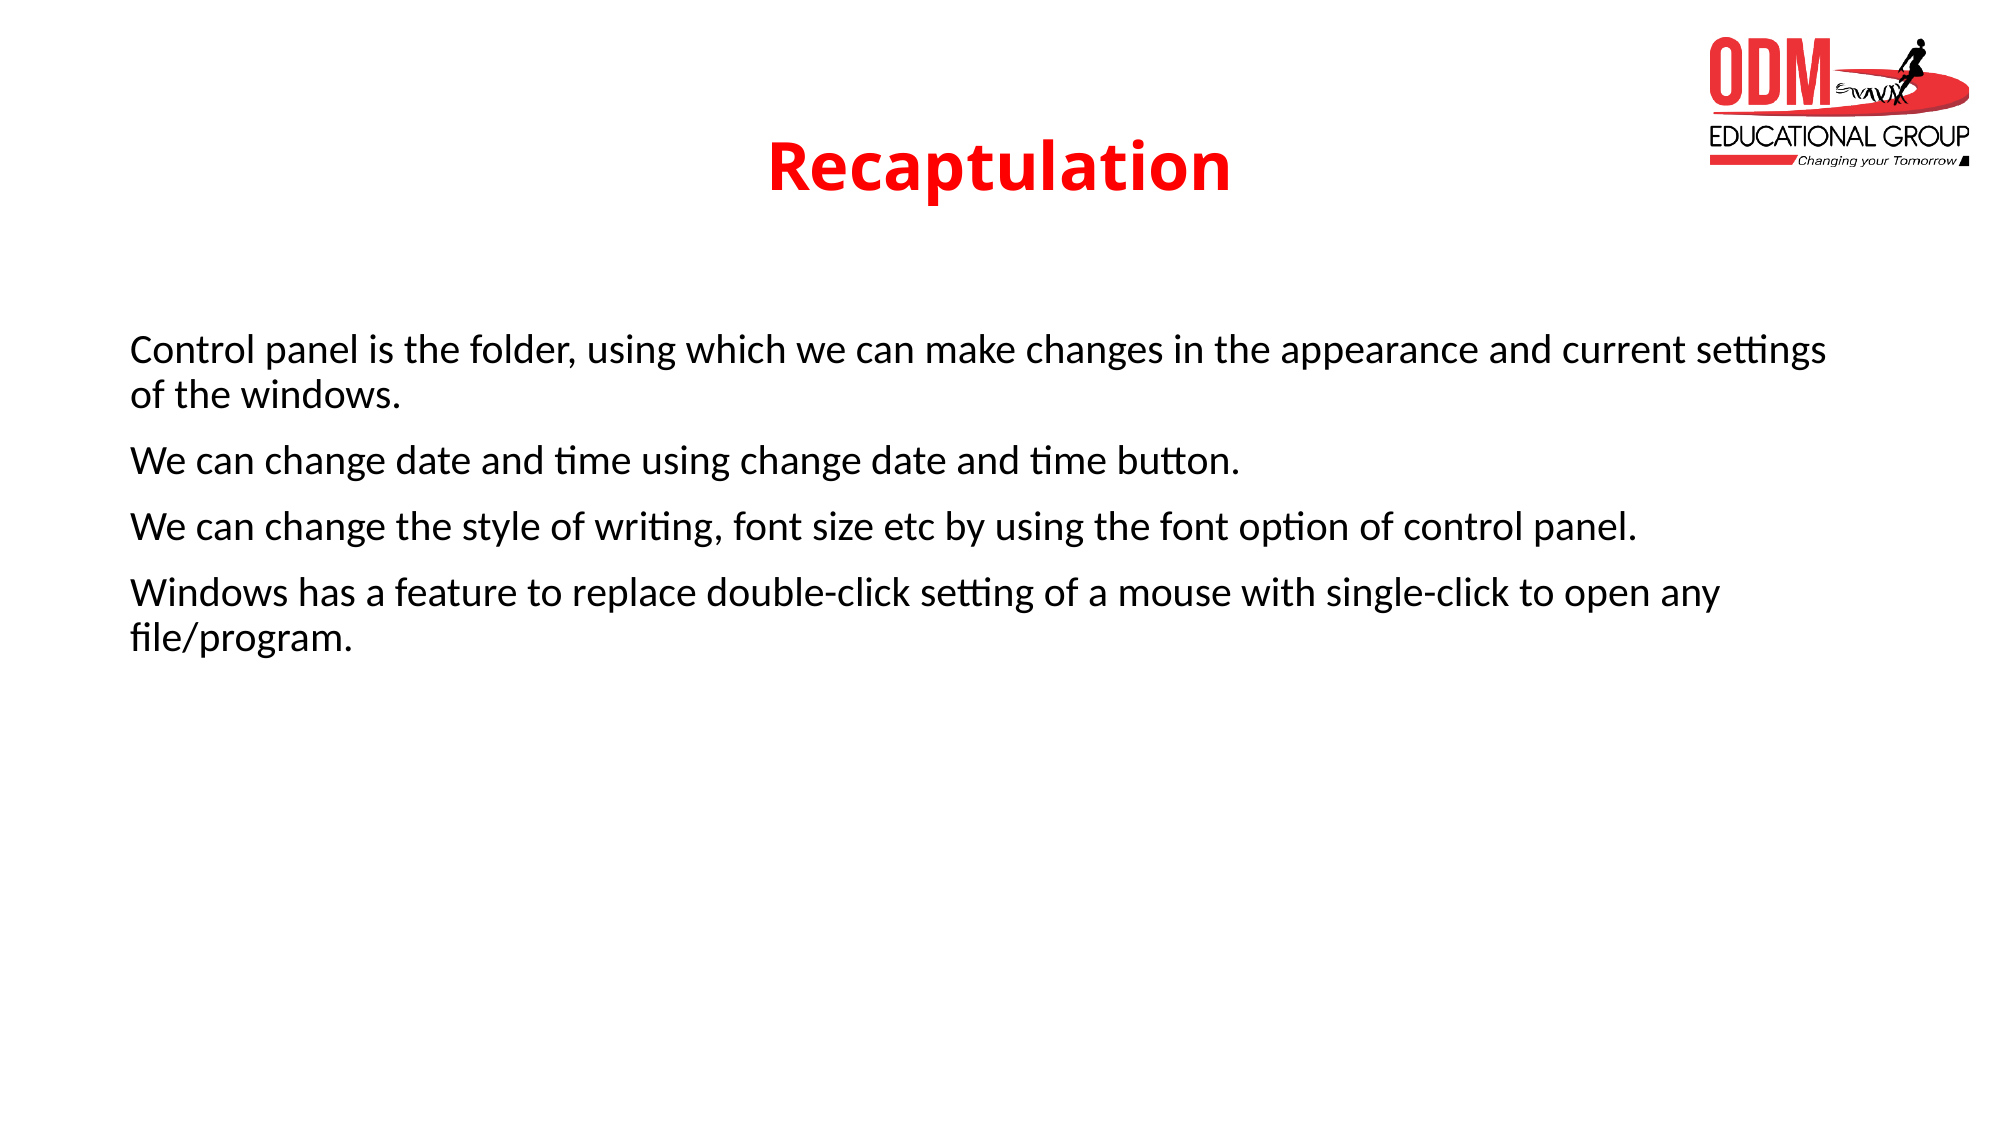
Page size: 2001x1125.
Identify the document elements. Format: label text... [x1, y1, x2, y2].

text_box [1710, 37, 1970, 167]
title Recaptulation [137, 59, 1863, 249]
list Control panel is the folder, using which we can make changes in the appearance and current settings of the windows. We can change date and time using change date and time button. We can change the style of writing, font size etc by using the font option of control panel. Windows has a feature to replace double-click setting of a mouse with single-click to open any file/program. [115, 249, 1869, 1011]
